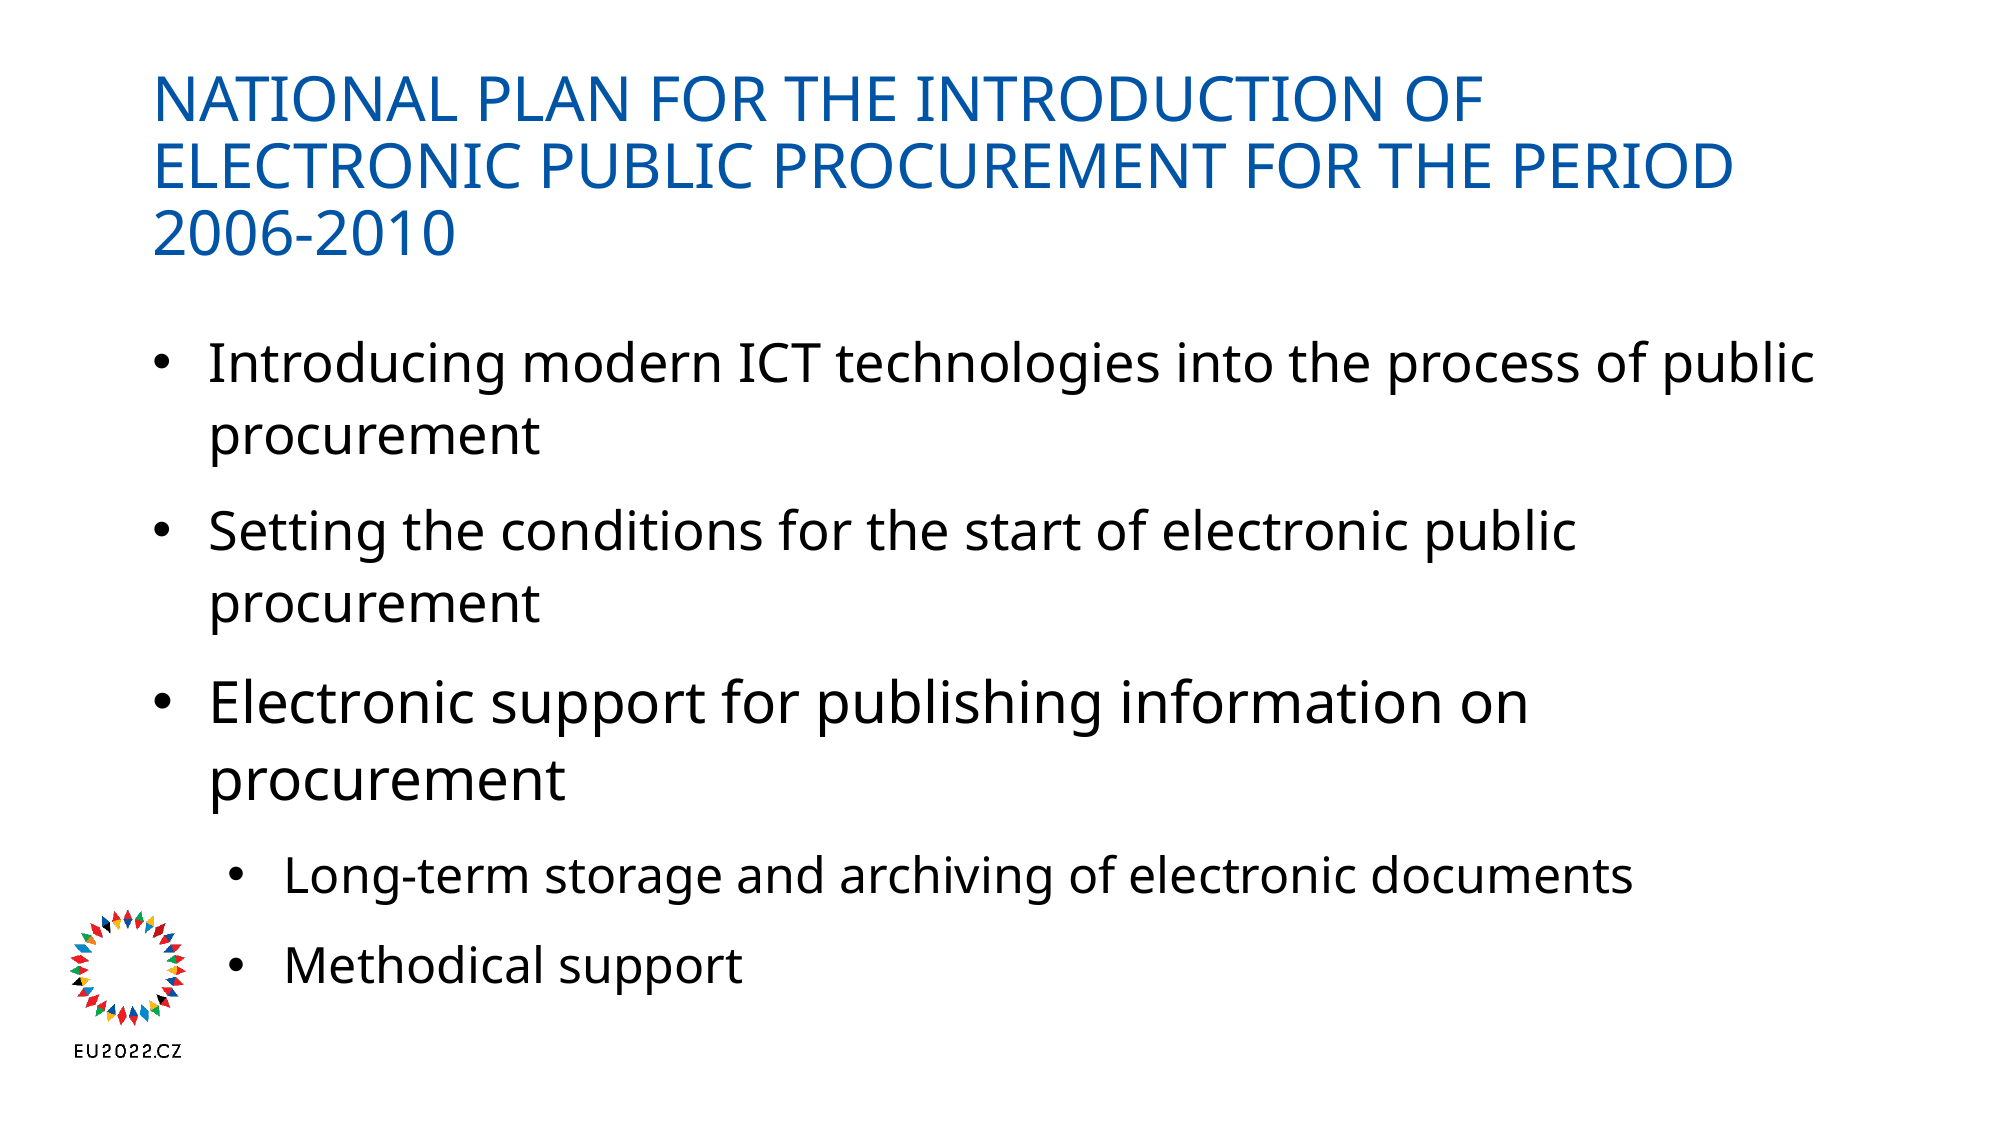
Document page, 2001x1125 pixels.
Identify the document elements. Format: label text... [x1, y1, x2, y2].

title National plan for the introduction of electronic public procurement for the period 2006-2010 [137, 59, 1863, 278]
picture [69, 909, 186, 1058]
list Introducing modern ICT technologies into the process of public procurement Setting the conditions for the start of electronic public procurement Electronic support for publishing information on procurement Long-term storage and archiving of electronic documents Methodical support [137, 314, 1863, 1014]
